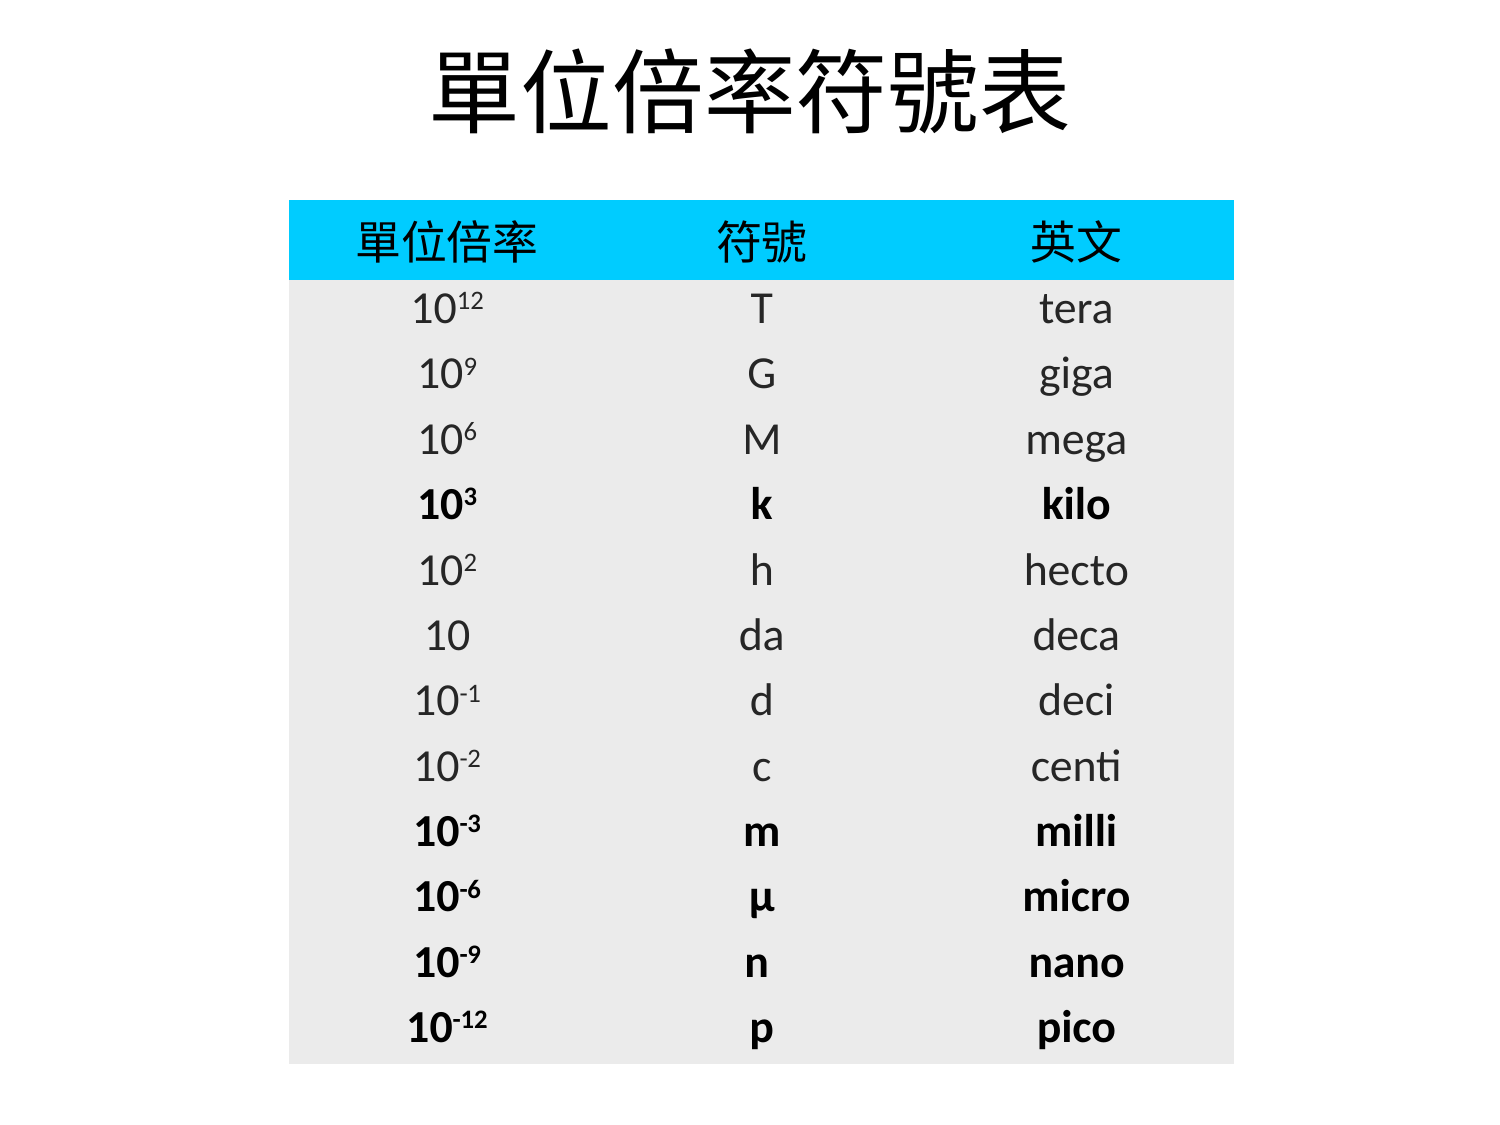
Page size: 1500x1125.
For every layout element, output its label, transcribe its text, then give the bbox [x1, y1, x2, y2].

table_cell mega [919, 410, 1234, 476]
table_cell μ [605, 868, 919, 933]
table_cell G [605, 345, 919, 410]
title 單位倍率符號表 [75, 0, 1425, 183]
table_header 單位倍率 [289, 200, 605, 280]
table_cell 106 [289, 410, 605, 476]
table_header 符號 [605, 200, 919, 280]
table_cell c [605, 737, 919, 803]
table_cell 10-12 [289, 999, 605, 1064]
table_cell deci [919, 672, 1234, 737]
table_cell centi [919, 737, 1234, 803]
table_cell k [605, 476, 919, 541]
table_cell m [605, 803, 919, 868]
table_cell giga [919, 345, 1234, 410]
table_cell 10-2 [289, 737, 605, 803]
table_cell 10 [289, 606, 605, 672]
table_cell T [605, 280, 919, 345]
table_cell M [605, 410, 919, 476]
table_cell 10-1 [289, 672, 605, 737]
table_cell p [605, 999, 919, 1064]
table_cell tera [919, 280, 1234, 345]
table_cell pico [919, 999, 1234, 1064]
table_cell 1012 [289, 280, 605, 345]
table_header 英文 [919, 200, 1234, 280]
table_cell micro [919, 868, 1234, 933]
table_cell 10-9 [289, 933, 605, 999]
table_cell milli [919, 803, 1234, 868]
table_cell deca [919, 606, 1234, 672]
table_cell n [605, 933, 919, 999]
table_cell d [605, 672, 919, 737]
table_cell 109 [289, 345, 605, 410]
table_cell 10-3 [289, 803, 605, 868]
table_cell da [605, 606, 919, 672]
table_cell nano [919, 933, 1234, 999]
table_cell 102 [289, 541, 605, 606]
table_cell 10-6 [289, 868, 605, 933]
table_cell kilo [919, 476, 1234, 541]
table_cell h [605, 541, 919, 606]
table_cell 103 [289, 476, 605, 541]
table_cell hecto [919, 541, 1234, 606]
